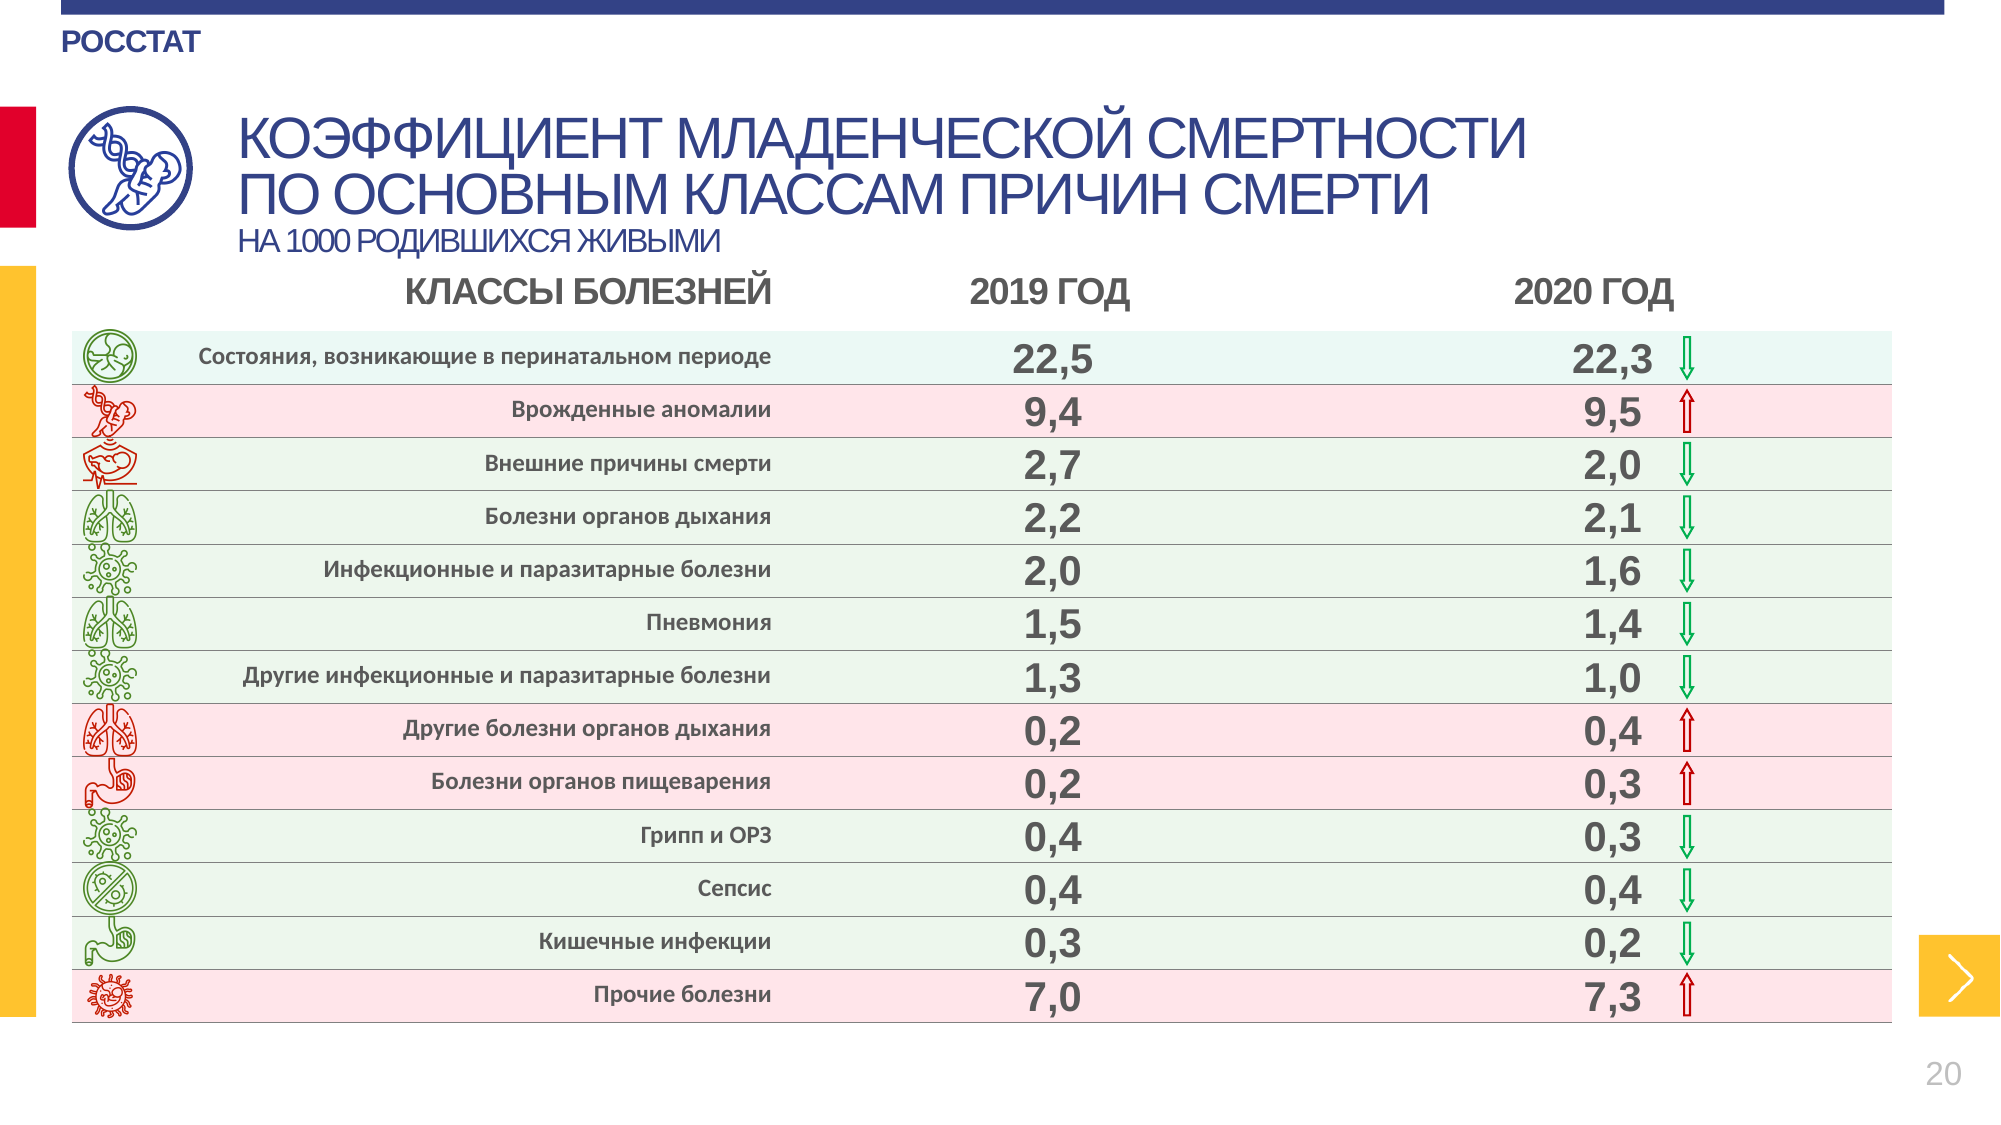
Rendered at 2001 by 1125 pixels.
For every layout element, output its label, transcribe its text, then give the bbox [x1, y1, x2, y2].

table_cell 1,4 [1333, 598, 1892, 650]
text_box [71, 109, 190, 228]
picture [83, 384, 137, 702]
table_cell Пневмония [137, 598, 773, 650]
text_box [1679, 760, 1695, 806]
table_cell Грипп и ОРЗ [72, 810, 83, 862]
text_box КЛАССЫ БОЛЕЗНЕЙ [389, 259, 788, 320]
table_cell 1,3 [773, 651, 1333, 703]
table_cell Грипп и ОРЗ [137, 810, 773, 862]
table_cell Врожденные аномалии [72, 385, 83, 437]
table_cell Болезни органов пищеварения [72, 757, 83, 809]
table_cell Инфекционные и паразитарные болезни [137, 545, 773, 597]
table_cell 1,5 [773, 598, 1333, 650]
table_cell 7,0 [773, 970, 1333, 1022]
picture [83, 703, 137, 968]
text_box [1679, 972, 1695, 1017]
table_cell 0,2 [773, 757, 1333, 809]
table_cell Другие болезни органов дыхания [137, 704, 773, 756]
text_box [1679, 336, 1695, 381]
table_cell 0,3 [1333, 810, 1892, 862]
table_cell 0,3 [1333, 757, 1892, 809]
table_cell Кишечные инфекции [72, 917, 773, 969]
text_box [1679, 814, 1695, 860]
table_cell Другие инфекционные и паразитарные болезни [72, 651, 773, 703]
table_cell 0,4 [773, 863, 1333, 916]
slide_number 20 [1527, 1042, 1978, 1103]
table_cell Внешние причины смерти [137, 438, 773, 490]
table_cell Болезни органов пищеварения [137, 757, 773, 809]
table_cell Сепсис [137, 863, 773, 916]
table_header Состояния, возникающие в перинатальном периоде [72, 331, 773, 384]
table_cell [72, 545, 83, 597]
table_cell 1,6 [1333, 545, 1892, 597]
picture [83, 969, 137, 1023]
table_cell 2,7 [773, 438, 1333, 490]
table_cell 0,2 [1333, 917, 1892, 969]
table_cell Пневмония [72, 598, 83, 650]
text_box [1679, 707, 1695, 752]
text_box [1679, 655, 1695, 700]
table_cell 7,3 [1333, 970, 1892, 1022]
table_cell Сепсис [72, 863, 83, 916]
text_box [1918, 934, 2000, 1017]
table_cell Болезни органов дыхания [72, 491, 83, 544]
table_cell 2,2 [773, 491, 1333, 544]
table_cell 2,0 [773, 545, 1333, 597]
table_cell Прочие болезни [72, 970, 83, 1022]
table_cell Болезни органов дыхания [137, 491, 773, 544]
table_cell 2,0 [1333, 438, 1892, 490]
table_cell Прочие болезни [137, 970, 773, 1022]
table_cell Врожденные аномалии [137, 385, 773, 437]
table_cell 1,0 [1333, 651, 1892, 703]
table_cell 0,4 [1333, 863, 1892, 916]
table_header 22,5 [773, 331, 1333, 384]
text_box [1679, 388, 1695, 433]
text_box 2020 ГОД [1498, 259, 1690, 320]
text_box [1679, 601, 1695, 647]
table_cell 2,1 [1333, 491, 1892, 544]
table_cell 0,3 [773, 917, 1333, 969]
table_cell 0,4 [1333, 704, 1892, 756]
text_box [1679, 495, 1695, 540]
text_box [1679, 868, 1695, 913]
text_box [1679, 441, 1695, 487]
table_cell 9,5 [1333, 385, 1892, 437]
text_box 2019 ГОД [954, 259, 1146, 320]
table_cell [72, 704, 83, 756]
text_box [1679, 921, 1695, 967]
table_cell 0,4 [773, 810, 1333, 862]
list КОЭФФИЦИЕНТ МЛАДЕНЧЕСКОЙ СМЕРТНОСТИ ПО ОСНОВНЫМ КЛАССАМ ПРИЧИН СМЕРТИ НА 1000 РОДИВШИХСЯ ЖИВЫМИ [222, 106, 1605, 231]
table_header 22,3 [1333, 331, 1892, 384]
text_box [1679, 548, 1695, 593]
table_cell 9,4 [773, 385, 1333, 437]
table_cell 0,2 [773, 704, 1333, 756]
picture [83, 329, 137, 383]
table_cell Внешние причины смерти [72, 438, 83, 490]
